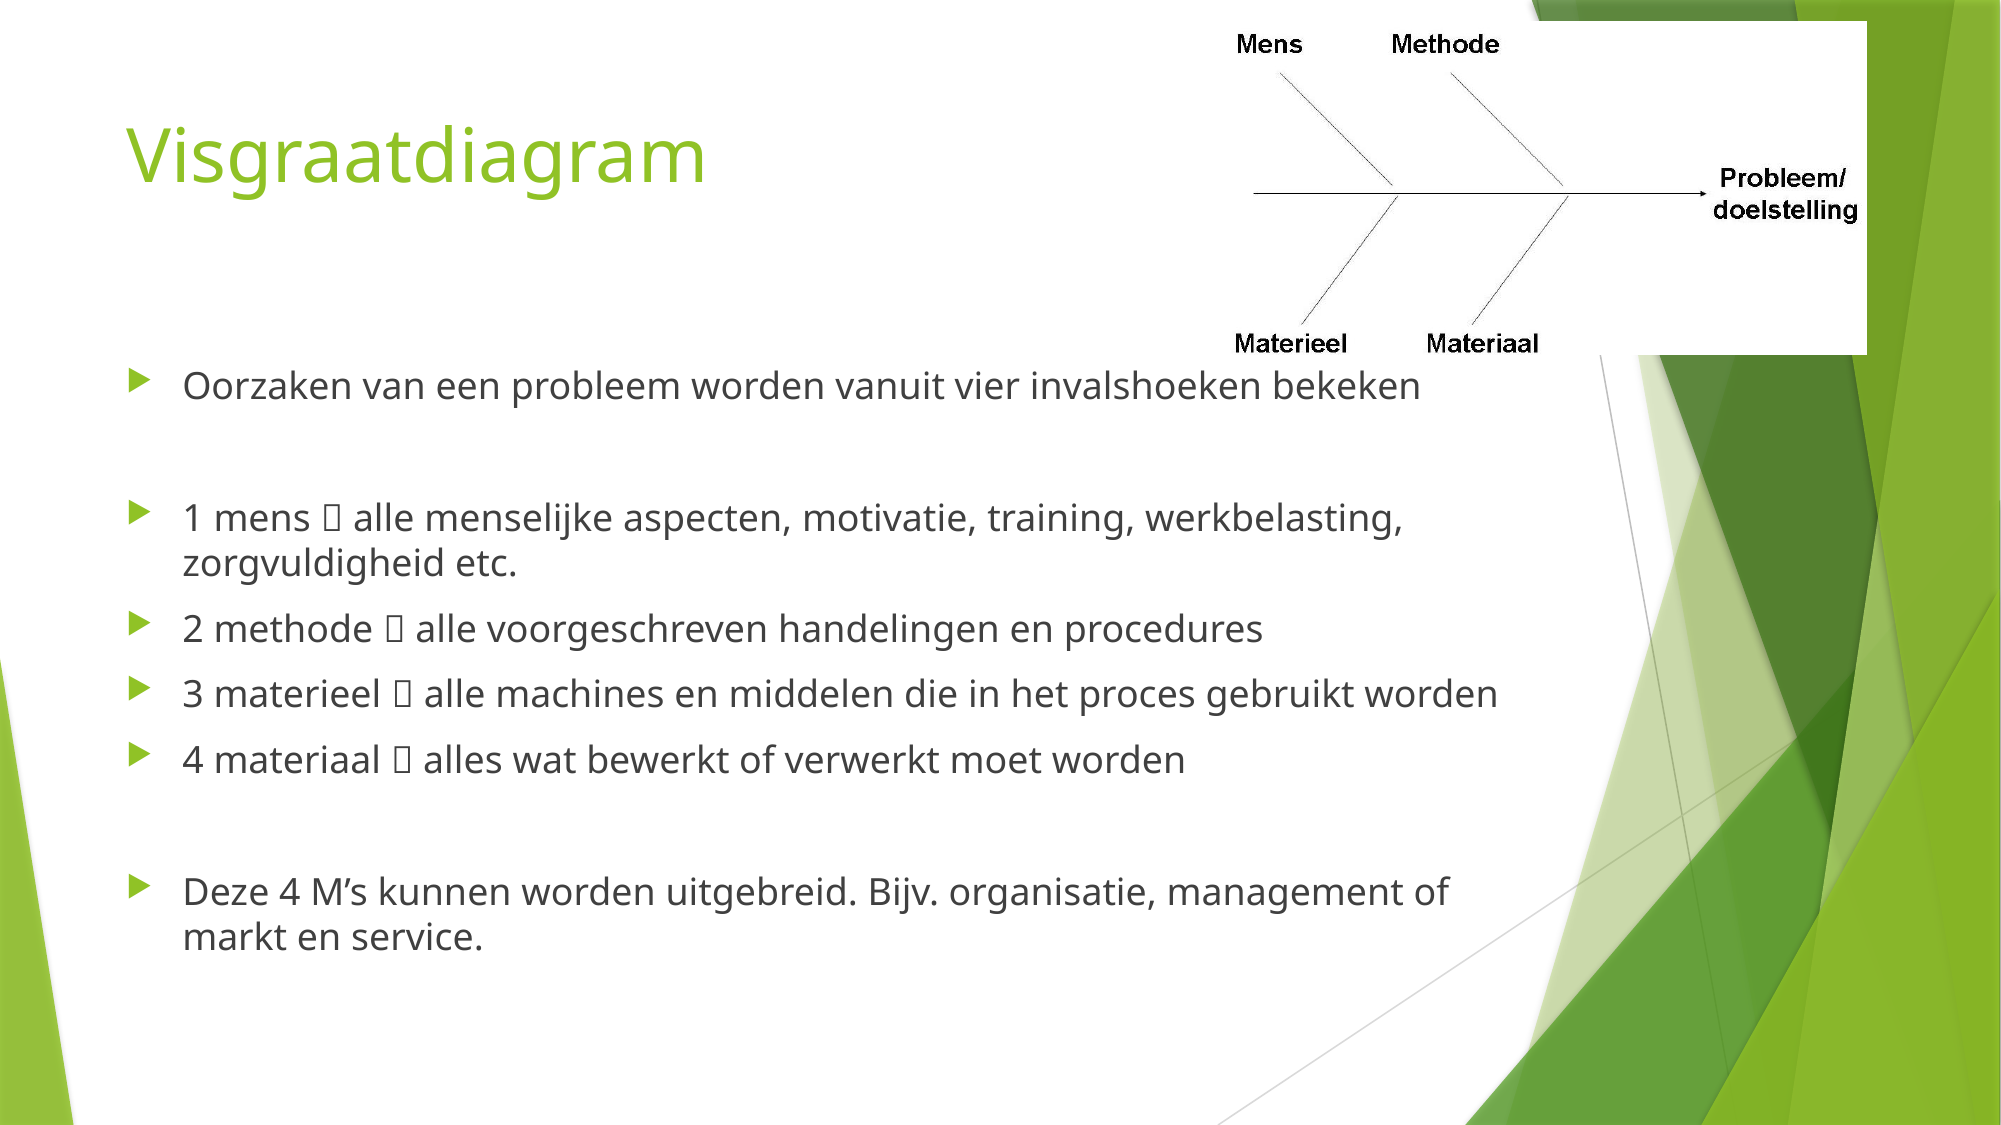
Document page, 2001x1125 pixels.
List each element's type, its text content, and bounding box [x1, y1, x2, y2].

list Oorzaken van een probleem worden vanuit vier invalshoeken bekeken 1 mens  alle menselijke aspecten, motivatie, training, werkbelasting, zorgvuldigheid etc. 2 methode  alle voorgeschreven handelingen en procedures 3 materieel  alle machines en middelen die in het proces gebruikt worden 4 materiaal  alles wat bewerkt of verwerkt moet worden Deze 4 M’s kunnen worden uitgebreid. Bijv. organisatie, management of markt en service. [111, 354, 1522, 992]
picture [1229, 21, 1868, 355]
title Visgraatdiagram [111, 99, 1224, 317]
